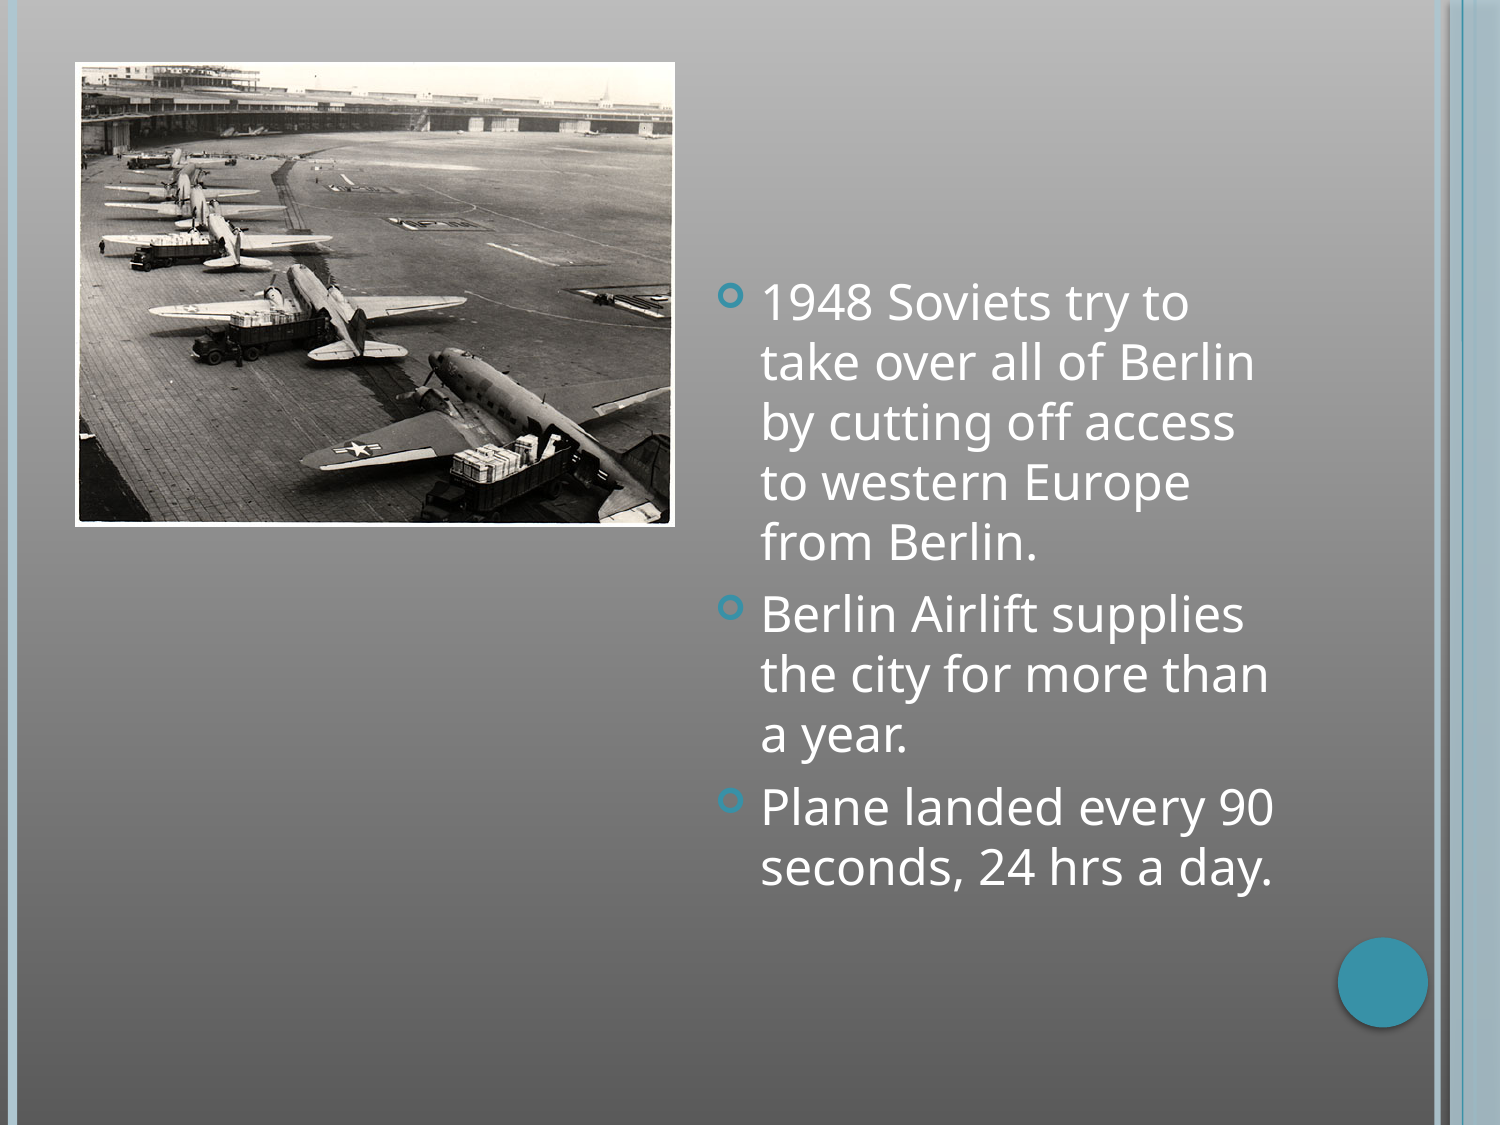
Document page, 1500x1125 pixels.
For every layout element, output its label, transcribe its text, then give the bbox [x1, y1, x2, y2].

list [74, 62, 676, 527]
list 1948 Soviets try to take over all of Berlin by cutting off access to western Europe from Berlin. Berlin Airlift supplies the city for more than a year. Plane landed every 90 seconds, 24 hrs a day. [700, 262, 1301, 1013]
